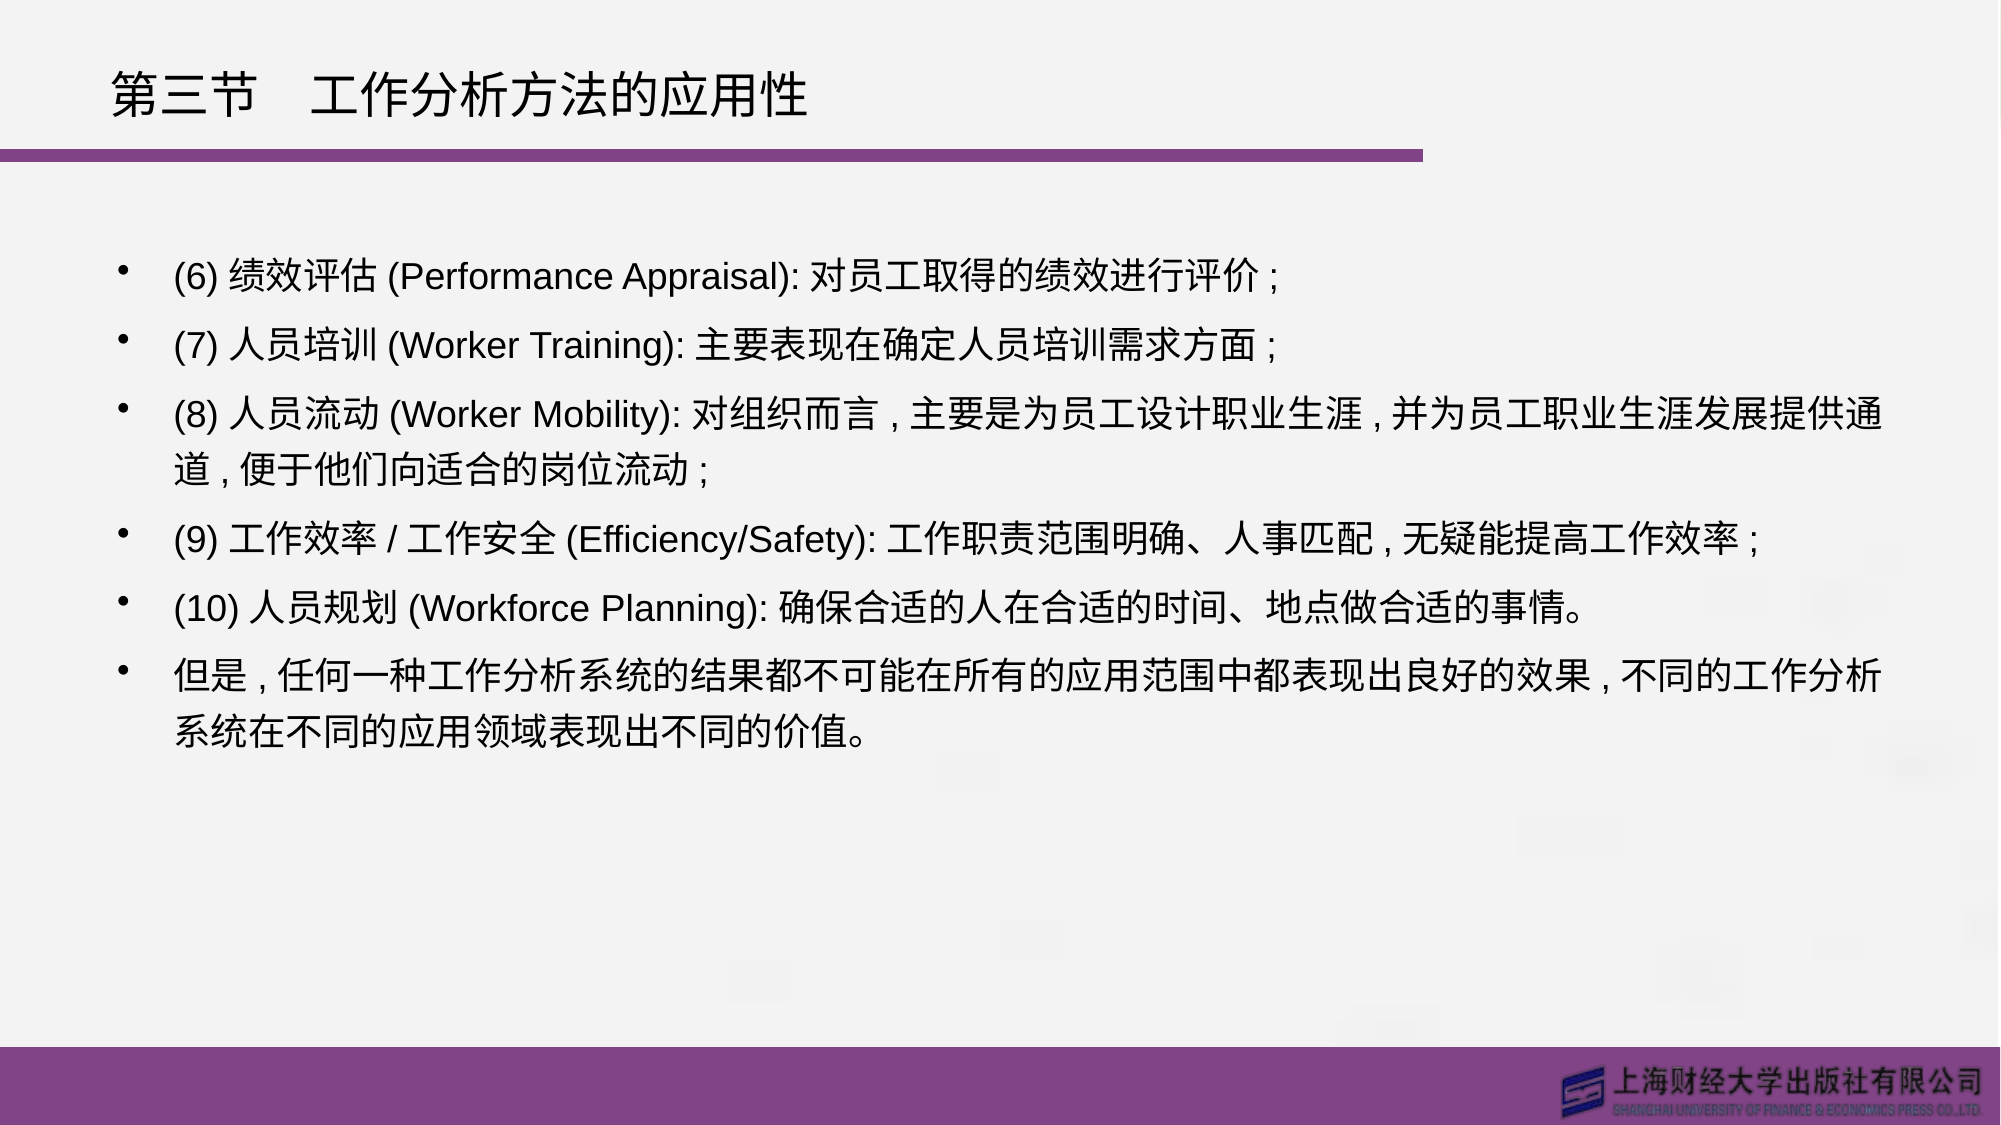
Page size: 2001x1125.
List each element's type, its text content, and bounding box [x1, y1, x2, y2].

picture [0, 0, 2001, 1125]
list (6)绩效评估(Performance Appraisal):对员工取得的绩效进行评价; (7)人员培训(Worker Training):主要表现在确定人员培训需求方面; (8)人员流动(Worker Mobility):对组织而言,主要是为员工设计职业生涯,并为员工职业生涯发展提供通道,便于他们向适合的岗位流动; (9)工作效率/工作安全(Efficiency/Safety):工作职责范围明确、人事匹配,无疑能提高工作效率; (10)人员规划(Workforce Planning):确保合适的人在合适的时间、地点做合适的事情。 但是,任何一种工作分析系统的结果都不可能在所有的应用范围中都表现出良好的效果,不同的工作分析系统在不同的应用领域表现出不同的价值。 [102, 233, 1898, 1032]
title 第三节 工作分析方法的应用性 [94, 42, 1451, 146]
